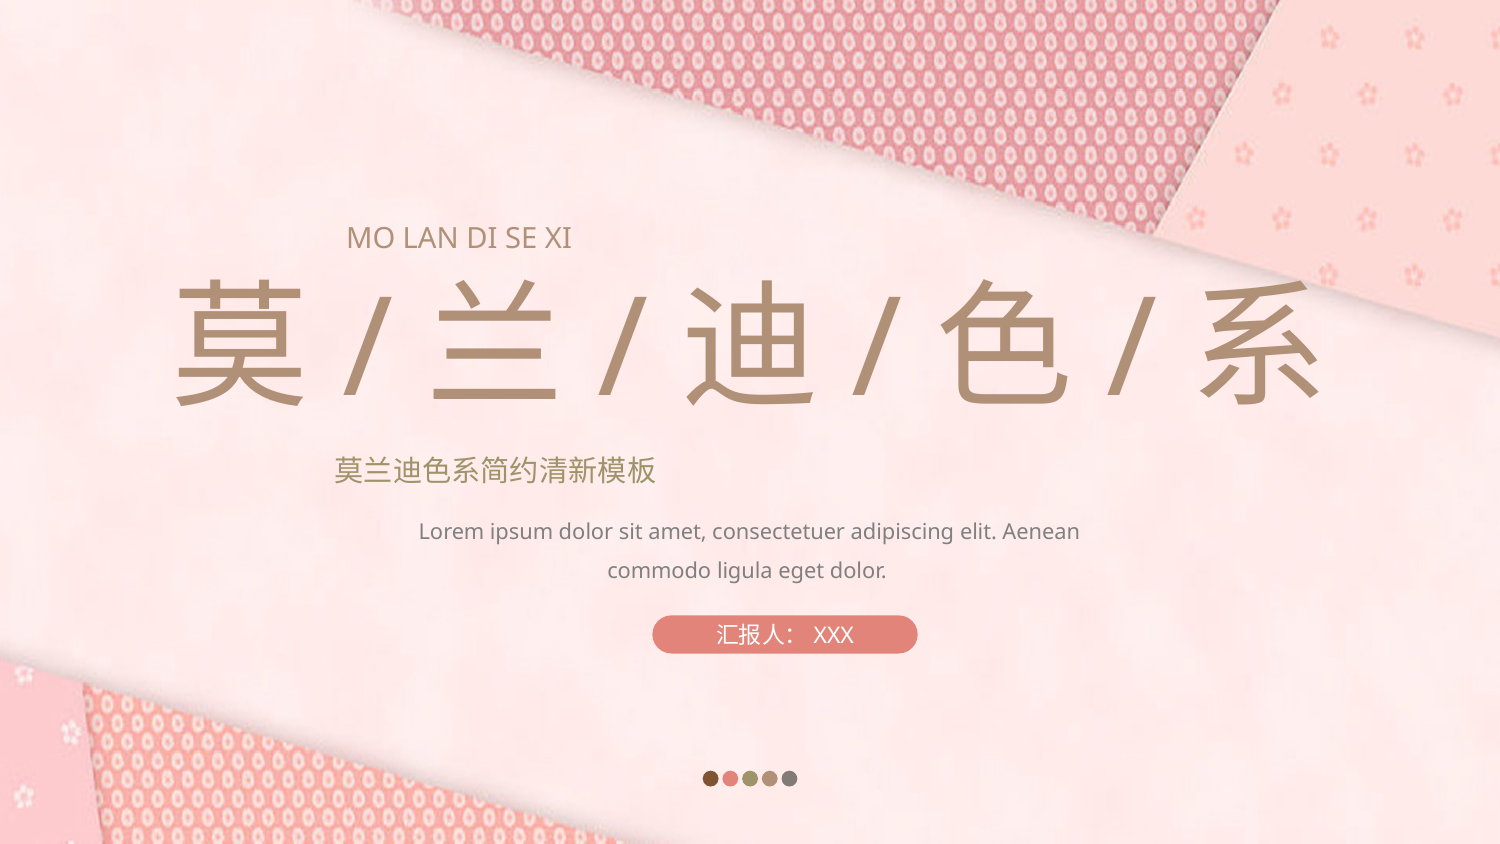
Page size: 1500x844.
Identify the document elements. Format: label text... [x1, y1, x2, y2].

text_box 汇报人：XXX [651, 614, 919, 655]
picture [0, 0, 1500, 844]
text_box 莫兰迪色系简约清新模板 [319, 445, 1161, 495]
text_box Lorem ipsum dolor sit amet, consectetuer adipiscing elit. Aenean commodo ligula eget dolor. [384, 496, 1116, 591]
text_box MO LAN DI SE XI [331, 211, 1142, 262]
text_box 莫/兰/迪/色/系 [157, 250, 1343, 430]
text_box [741, 731, 758, 826]
